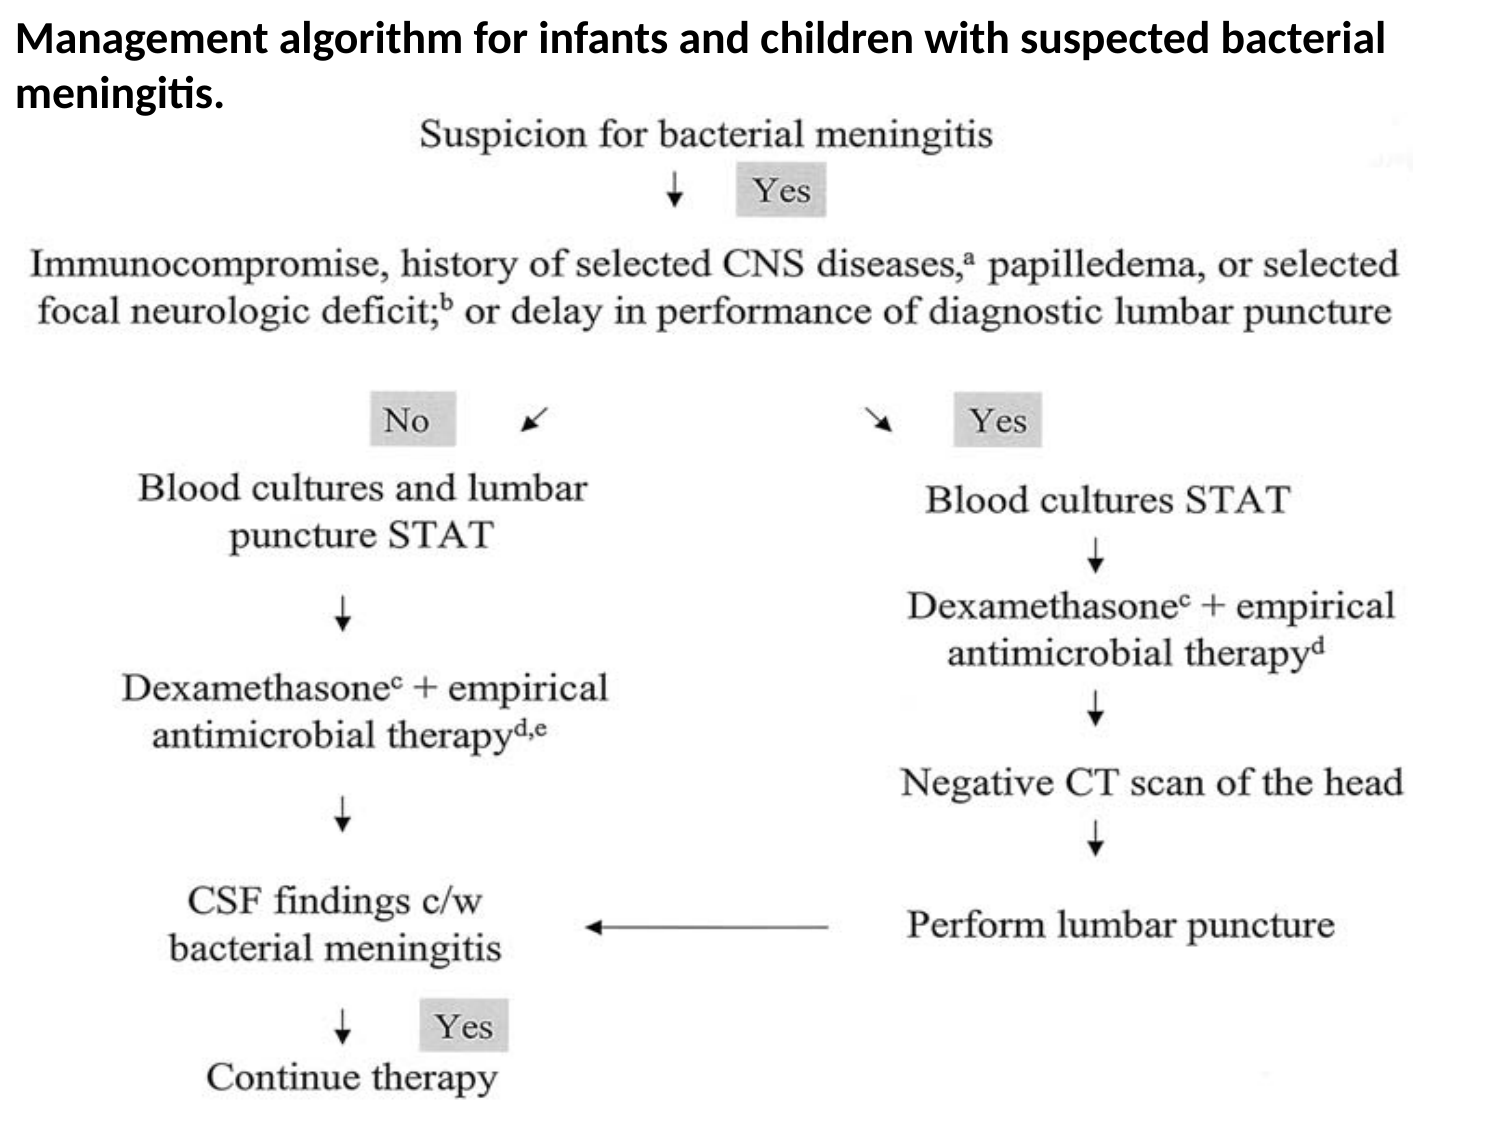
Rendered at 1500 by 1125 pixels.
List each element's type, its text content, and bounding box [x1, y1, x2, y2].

text_box Management algorithm for infants and children with suspected bacterial meningitis. [0, 0, 1500, 125]
picture [24, 112, 1413, 1105]
